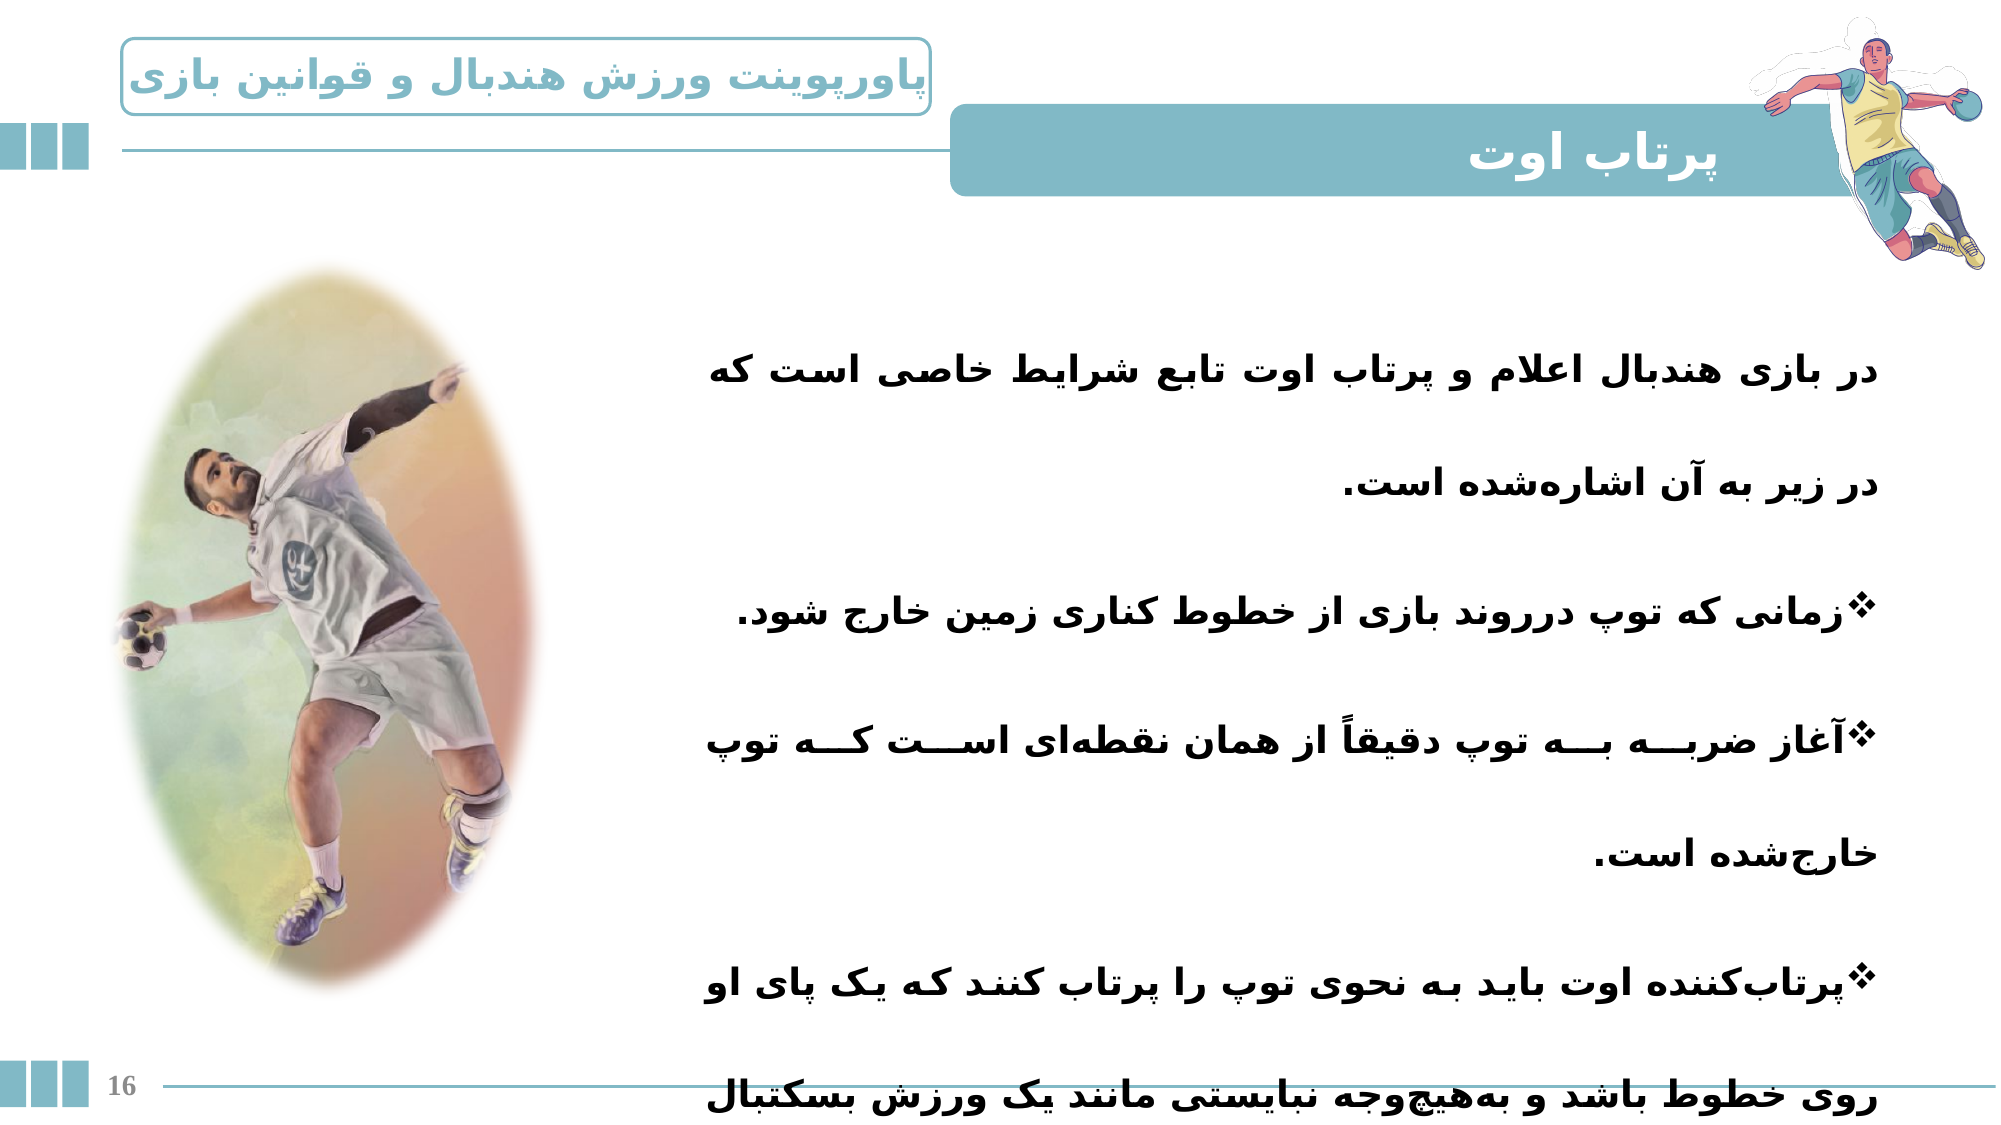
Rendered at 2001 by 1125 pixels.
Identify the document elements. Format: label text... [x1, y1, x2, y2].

picture [0, 285, 702, 972]
slide_number 16 [88, 1053, 156, 1114]
picture [1749, 17, 1985, 270]
text_box پرتاب اوت [1346, 107, 1736, 187]
text_box پاورپوینت ورزش هندبال و قوانین بازی [113, 36, 943, 105]
text_box در بازی هندبال اعلام و پرتاب اوت تابع شرایط خاصی است که در زیر به آن اشاره‌شده است. زمانی که توپ درروند بازی از خطوط کناری زمین خارج شود. آغاز ضربه به توپ دقیقاً از همان نقطه‌ای است که توپ خارج‌شده است. پرتاب‌کننده اوت باید به نحوی توپ را پرتاب کنند که یک پای او روی خطوط باشد و به‌هیچ‌وجه نبایستی مانند یک ورزش بسکتبال اقدام به دریبل زدن کند. تیم حریف بایستی از پرتاب‌کننده حدود 3 متر فاصله داشته باشد. [690, 270, 1895, 1125]
